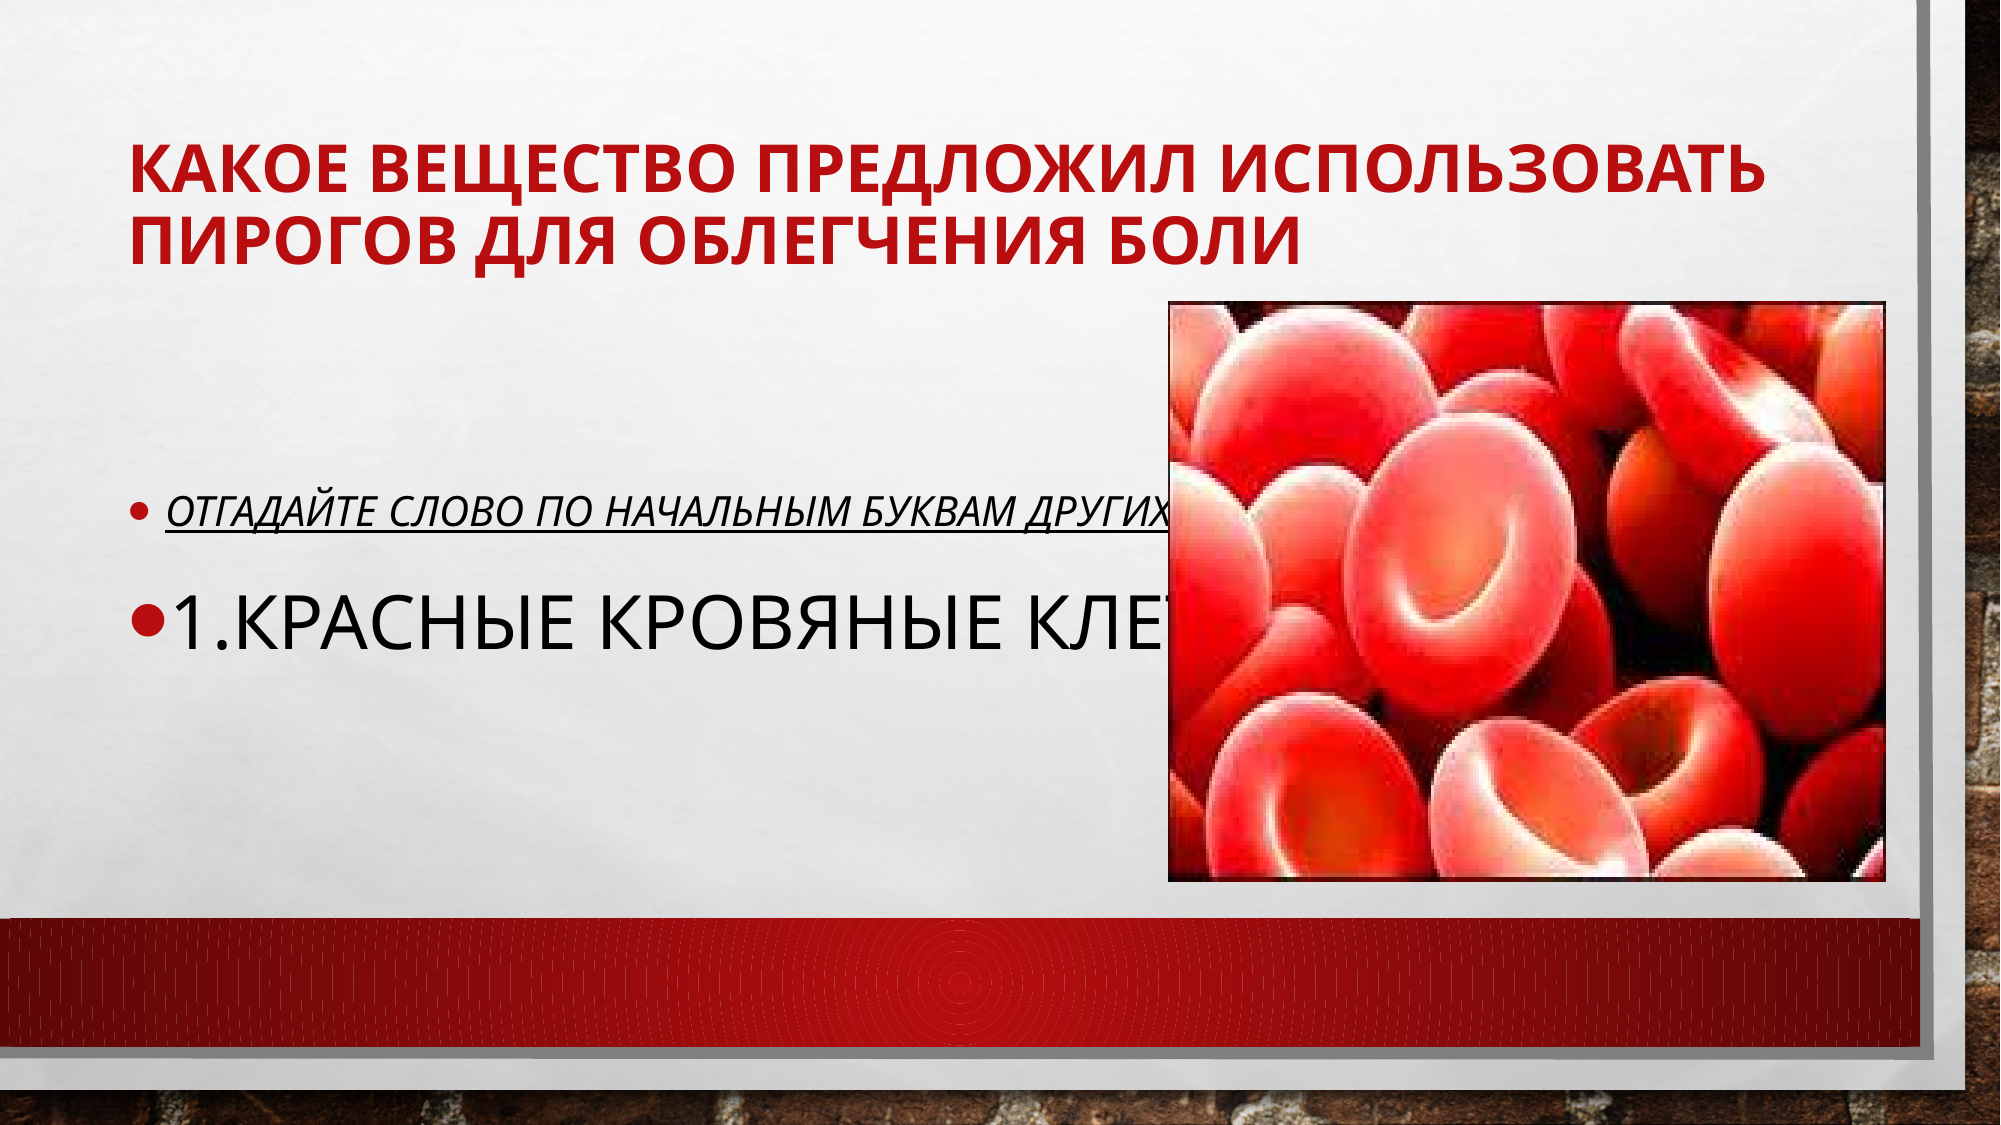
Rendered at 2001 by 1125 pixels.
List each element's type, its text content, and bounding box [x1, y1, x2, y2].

picture [1168, 301, 1887, 882]
picture [0, 0, 2000, 1125]
title Какое вещество предложил использовать Пирогов для облегчения боли [112, 112, 1818, 302]
list Отгадайте слово по начальным буквам других слов 1.Красные кровяные клетки [112, 338, 1168, 882]
